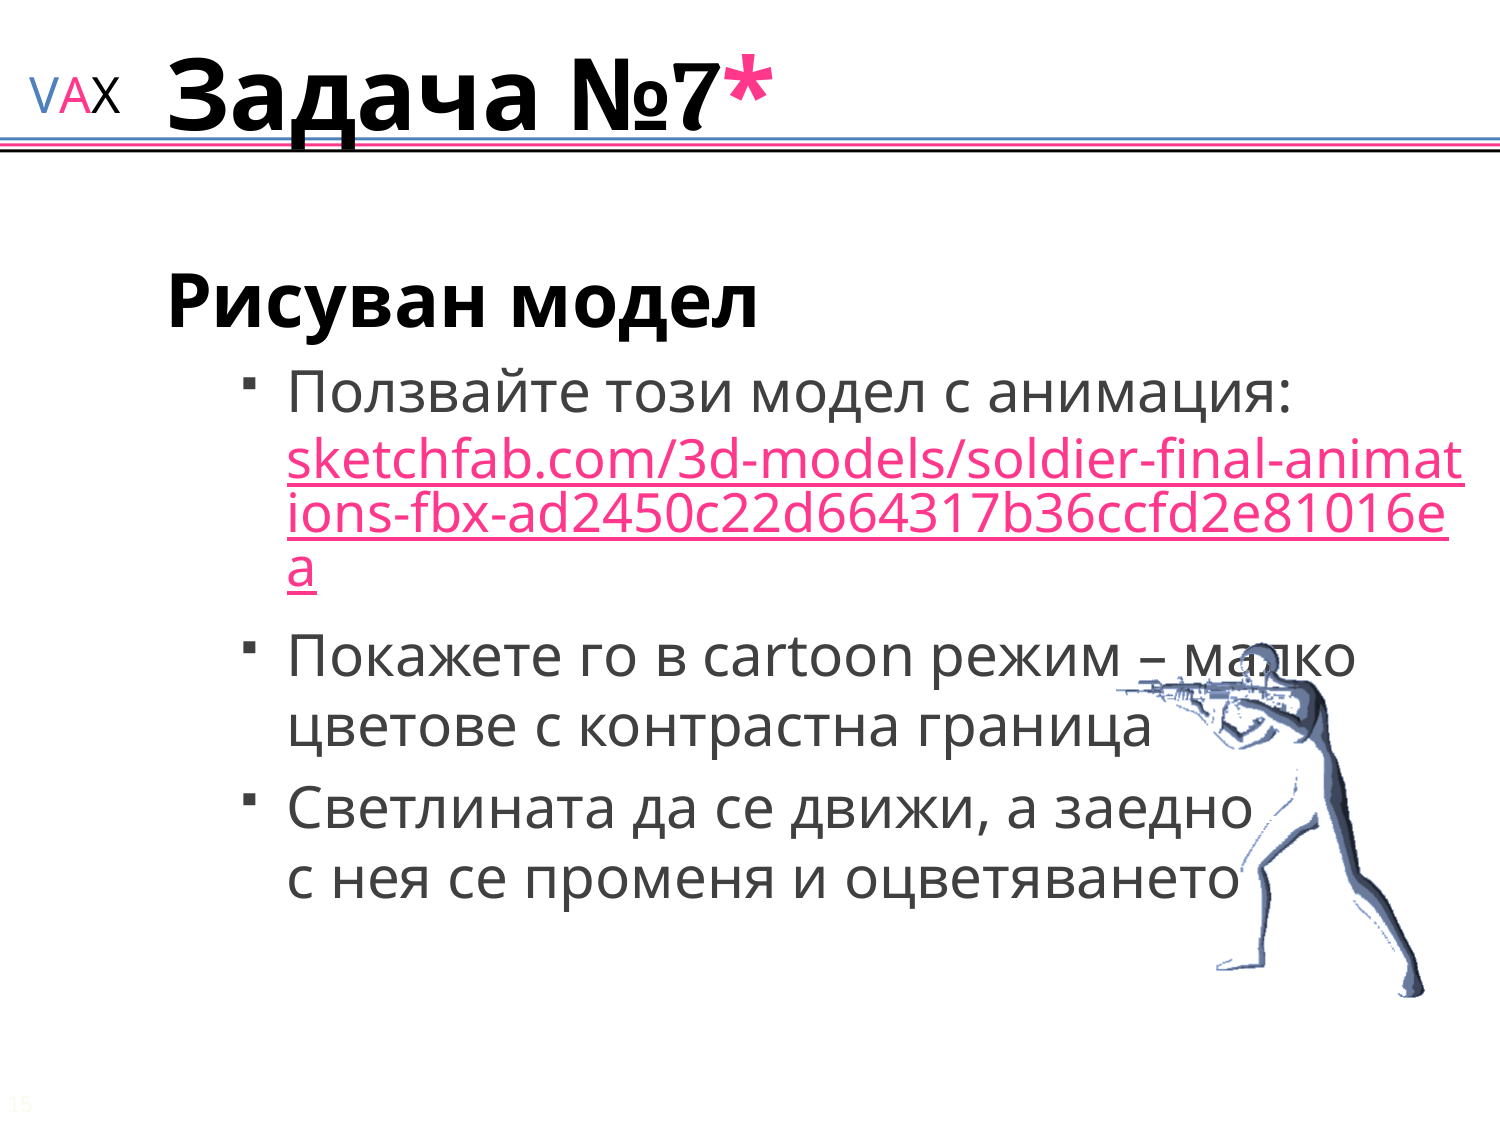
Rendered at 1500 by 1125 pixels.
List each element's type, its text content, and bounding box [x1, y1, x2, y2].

picture [1102, 637, 1451, 1005]
list Рисуван модел Ползвайте този модел с анимация: sketchfab.com/3d-models/soldier-final-animations-fbx-ad2450c22d664317b36ccfd2e81016ea Покажете го в cartoon режим – малко цветове с контрастна граница Светлината да се движи, а заедно с нея се променя и оцветяването [150, 200, 1488, 1113]
title Задача №7* [0, 37, 1500, 144]
